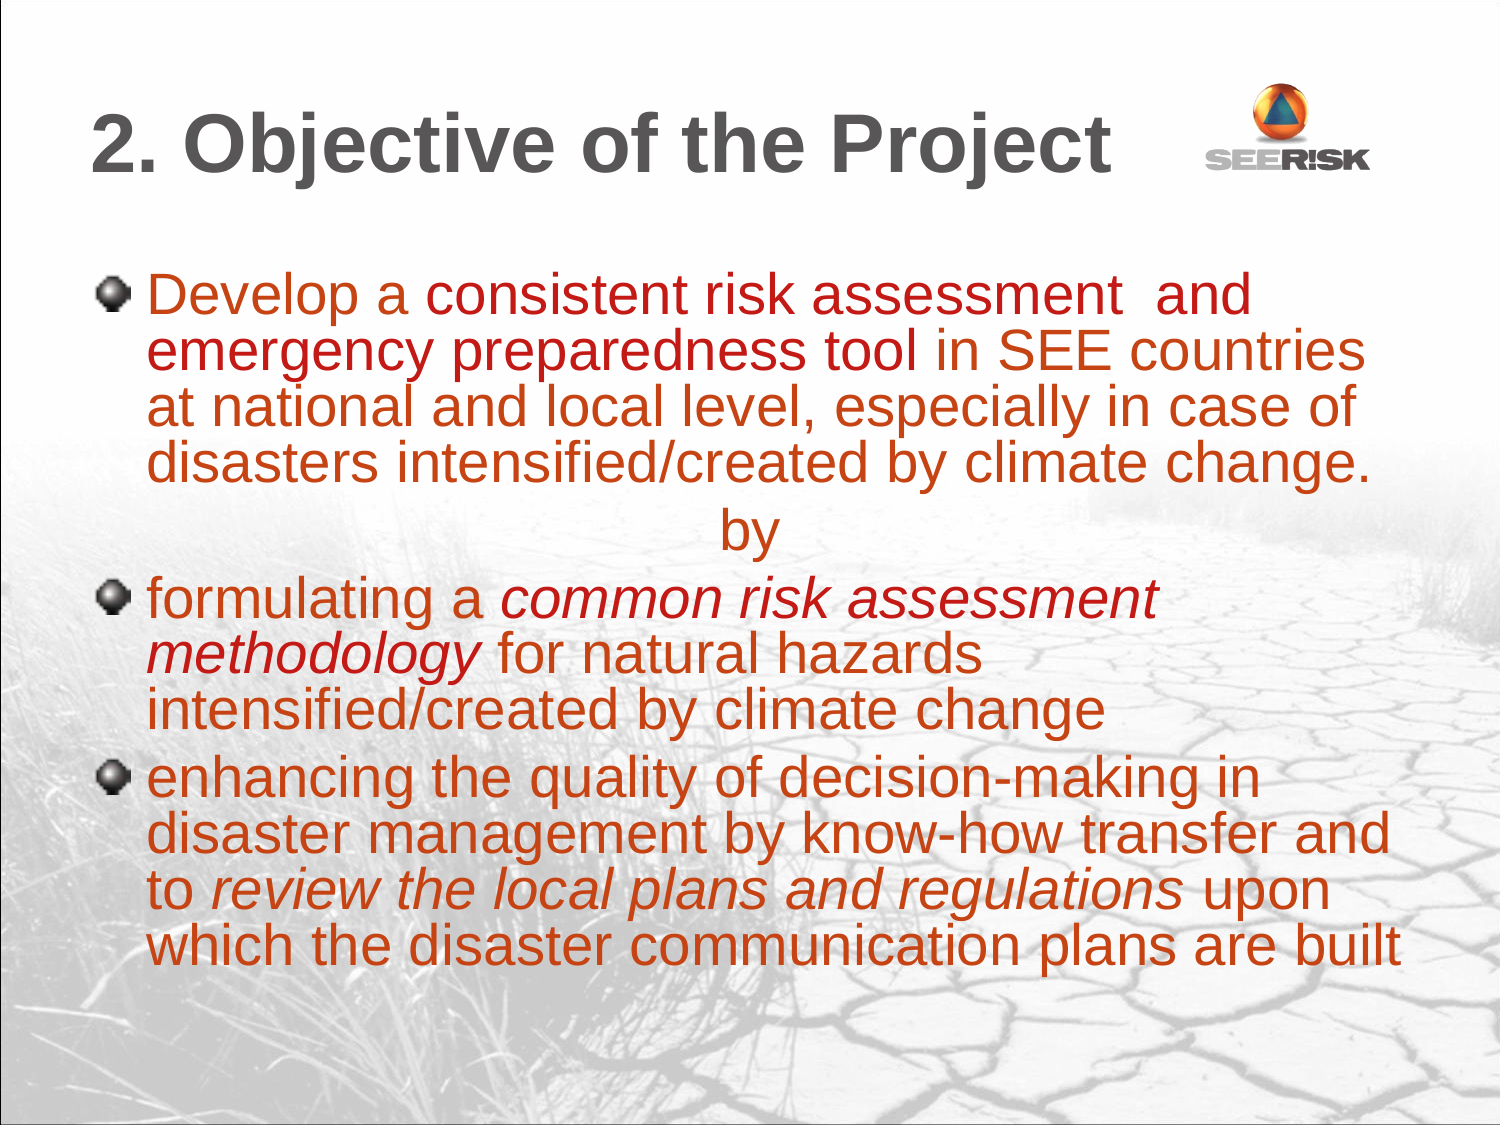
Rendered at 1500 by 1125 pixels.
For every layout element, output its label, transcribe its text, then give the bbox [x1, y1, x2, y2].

picture [0, 0, 1500, 1125]
title 2. Objective of the Project [74, 44, 1200, 233]
list Develop a consistent risk assessment and emergency preparedness tool in SEE countries at national and local level, especially in case of disasters intensified/created by climate change. by formulating a common risk assessment methodology for natural hazards intensified/created by climate change enhancing the quality of decision-making in disaster management by know-how transfer and to review the local plans and regulations upon which the disaster communication plans are built [74, 262, 1426, 1006]
